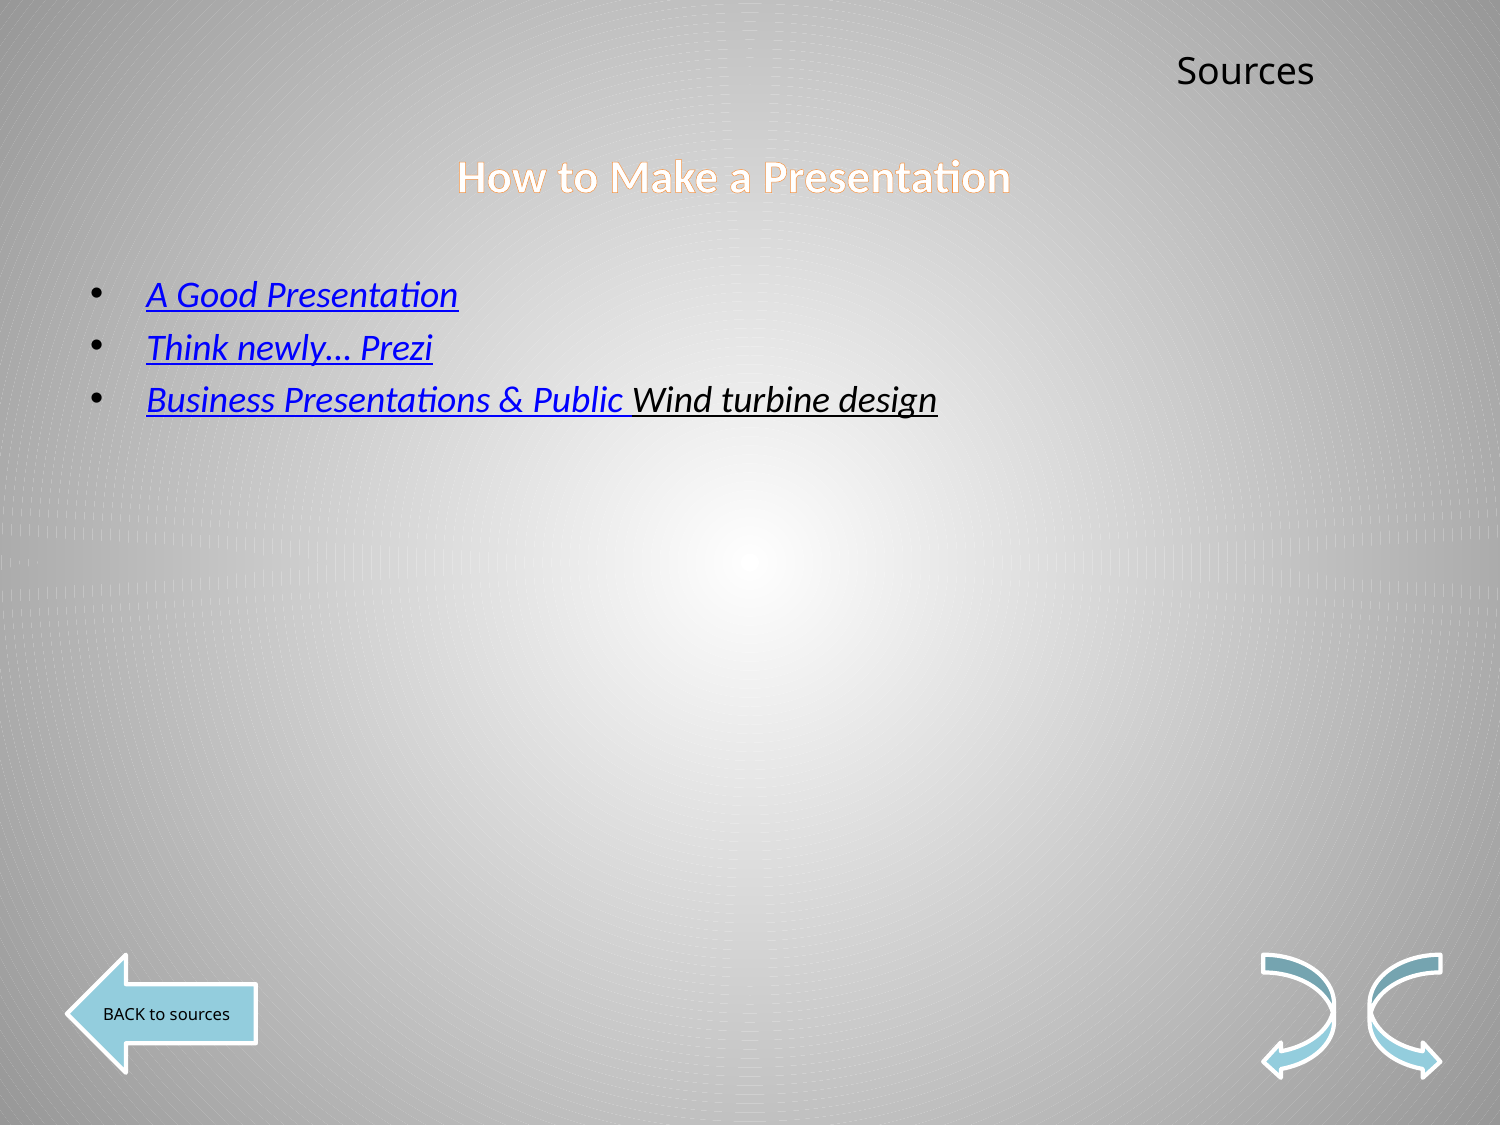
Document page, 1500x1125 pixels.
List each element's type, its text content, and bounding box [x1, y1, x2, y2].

title How to Make a Presentation [64, 137, 1415, 291]
list A Good Presentation Think newly… Prezi Business Presentations & Public Wind turbine design [75, 262, 1425, 1005]
text_box [1261, 952, 1337, 1080]
text_box BACK to sources [88, 996, 266, 1031]
text_box [64, 952, 258, 1075]
text_box Sources [1161, 39, 1339, 100]
text_box [1367, 952, 1443, 1080]
